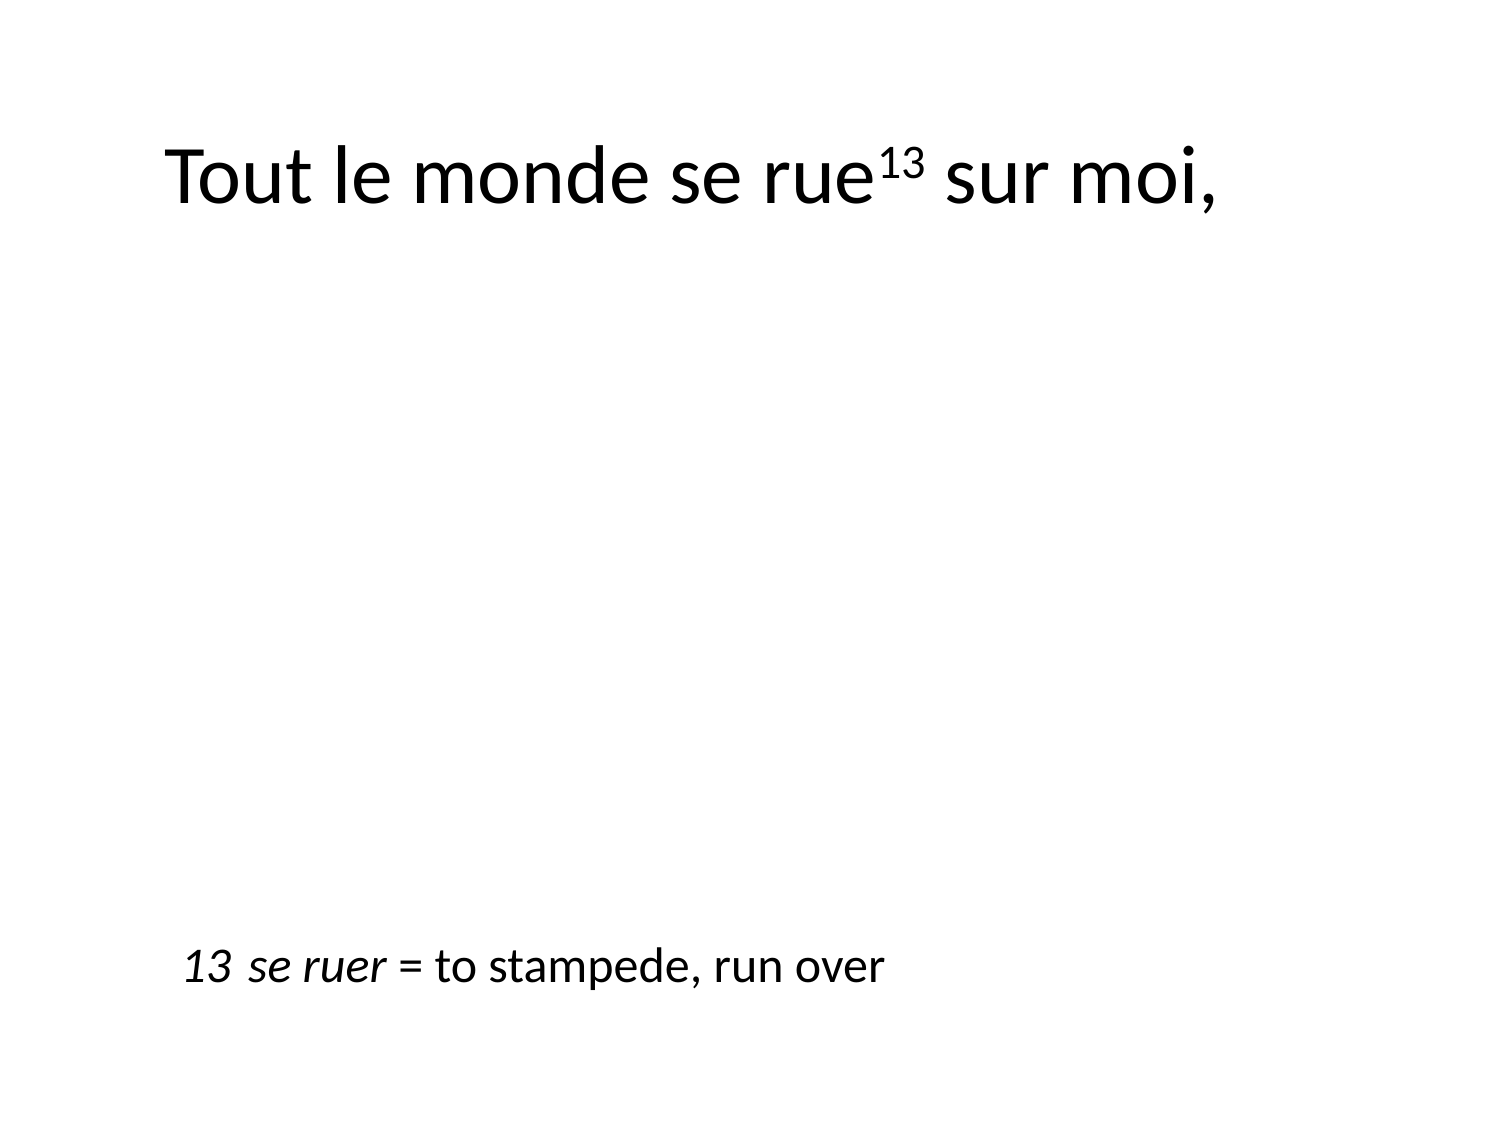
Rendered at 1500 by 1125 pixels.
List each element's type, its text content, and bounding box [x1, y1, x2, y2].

text_box Tout le monde se rue13 sur moi, [149, 112, 1363, 328]
text_box se ruer = to stampede, run over [165, 924, 901, 1000]
